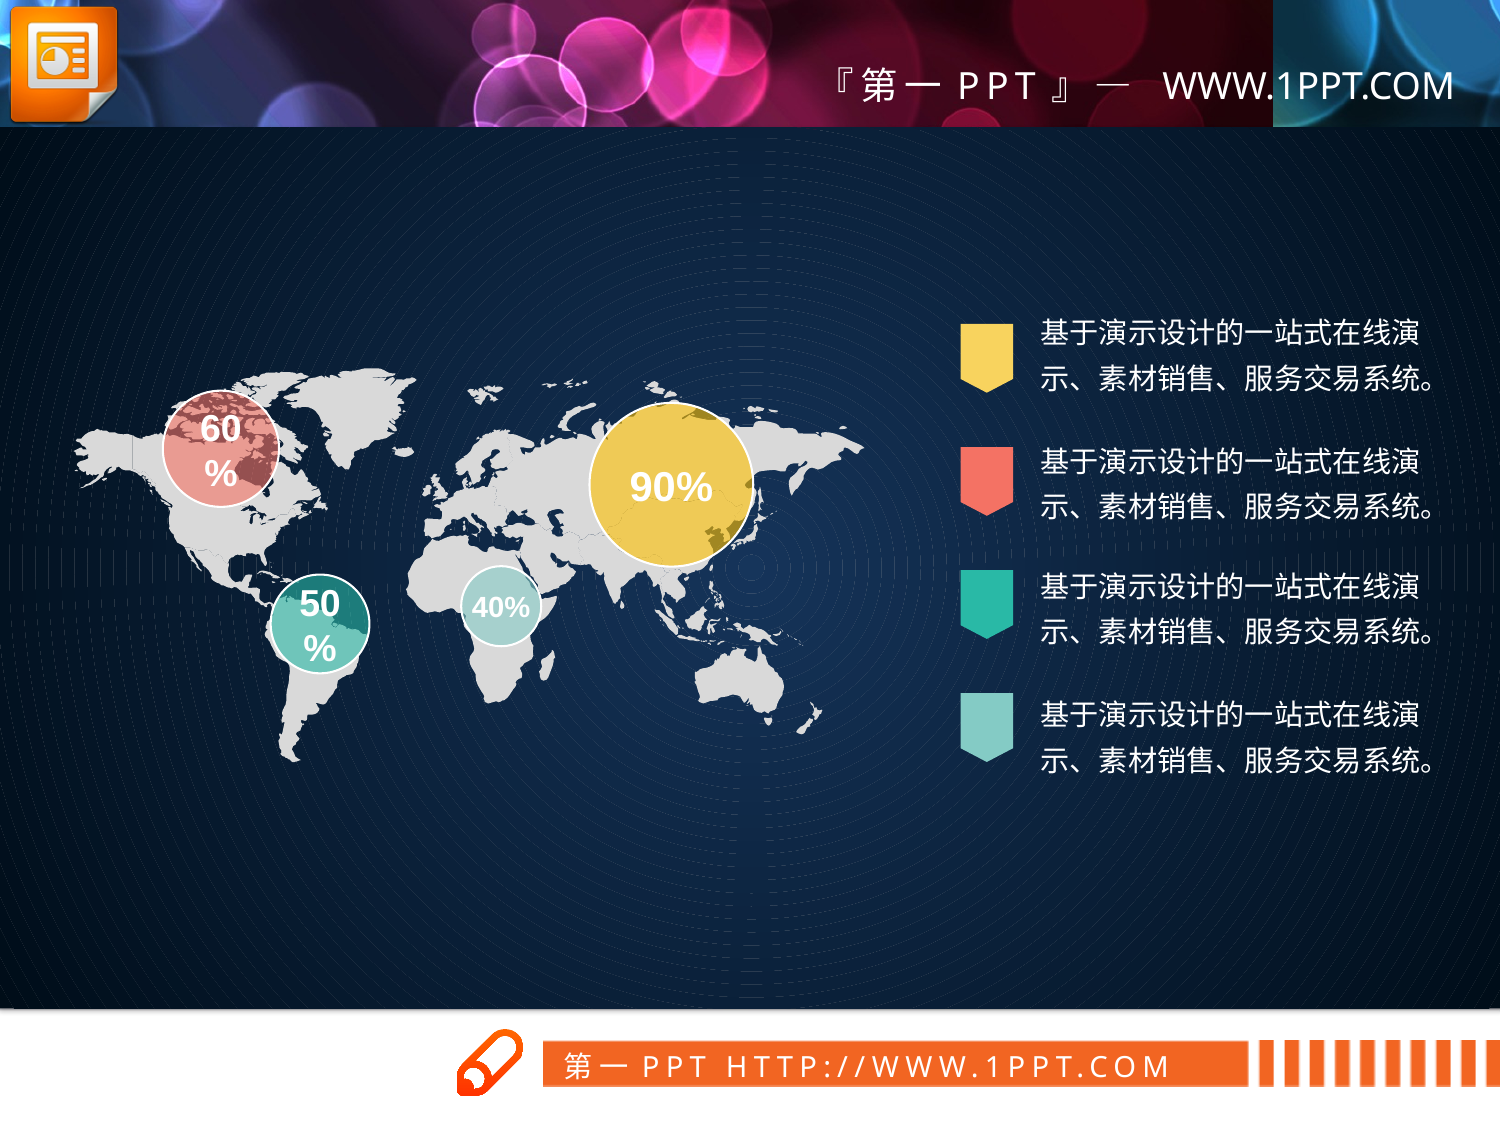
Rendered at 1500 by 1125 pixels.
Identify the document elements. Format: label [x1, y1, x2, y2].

text_box [73, 296, 1448, 782]
picture [543, 1040, 1500, 1087]
picture [0, 0, 1500, 127]
